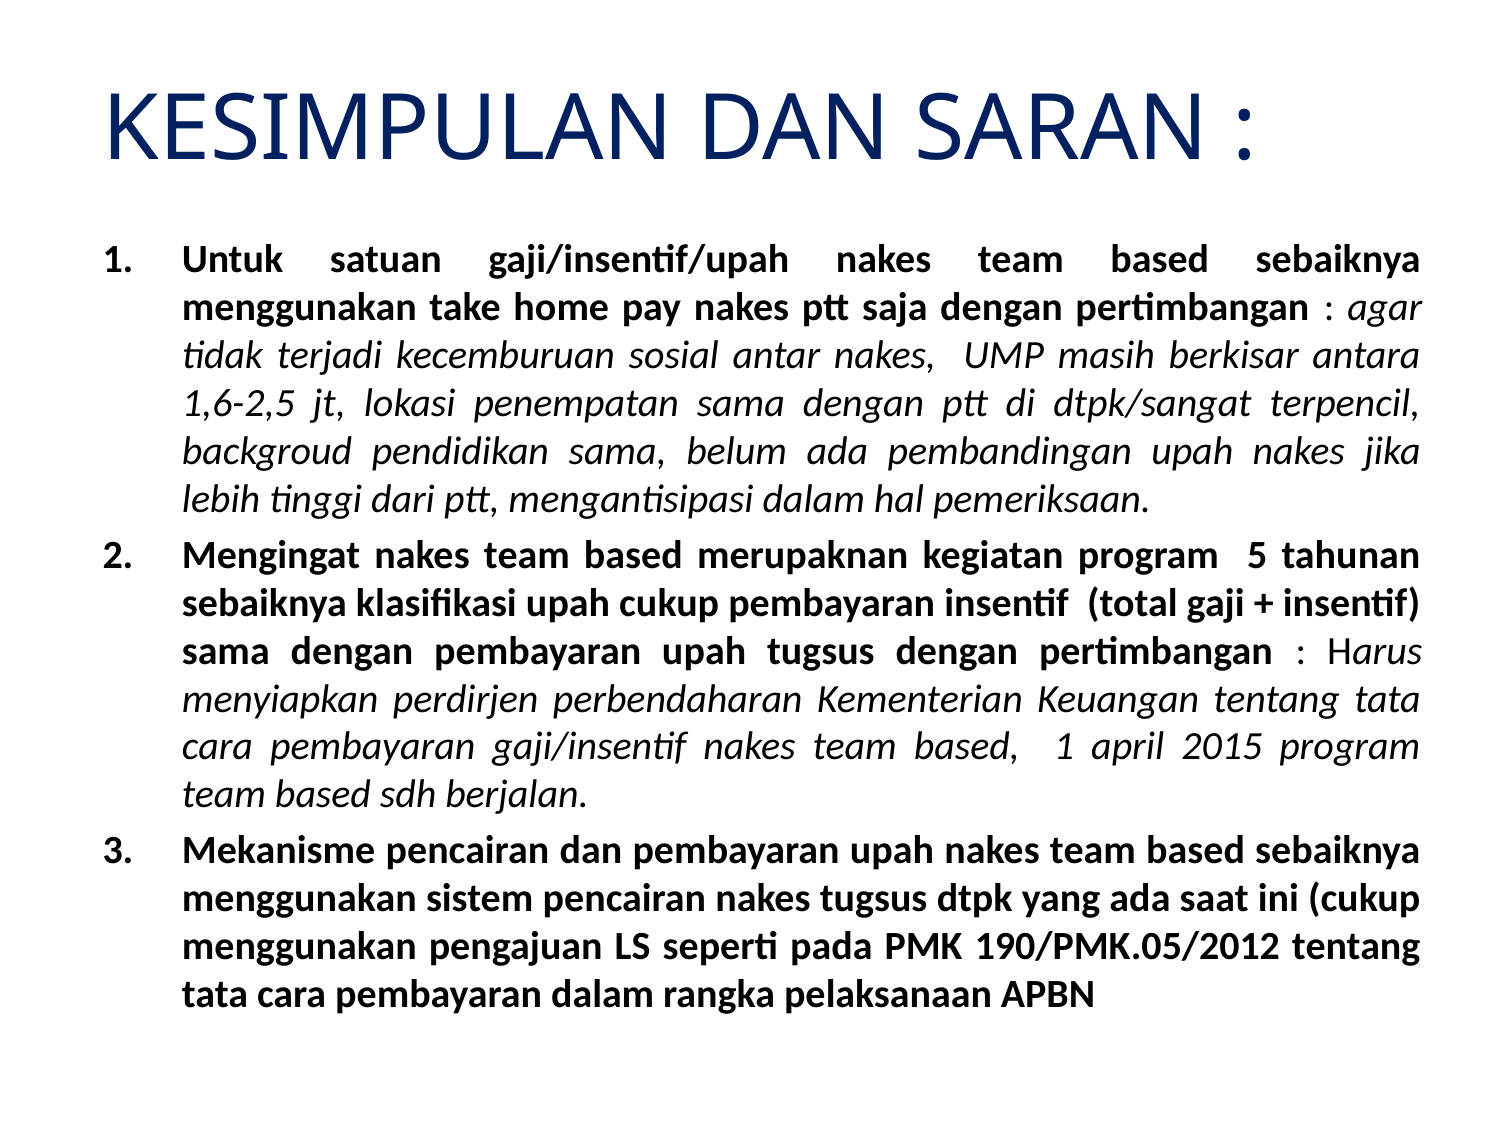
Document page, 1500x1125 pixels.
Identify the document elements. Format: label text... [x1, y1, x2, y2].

list Untuk satuan gaji/insentif/upah nakes team based sebaiknya menggunakan take home pay nakes ptt saja dengan pertimbangan : agar tidak terjadi kecemburuan sosial antar nakes, UMP masih berkisar antara 1,6-2,5 jt, lokasi penempatan sama dengan ptt di dtpk/sangat terpencil, backgroud pendidikan sama, belum ada pembandingan upah nakes jika lebih tinggi dari ptt, mengantisipasi dalam hal pemeriksaan. Mengingat nakes team based merupaknan kegiatan program 5 tahunan sebaiknya klasifikasi upah cukup pembayaran insentif (total gaji + insentif) sama dengan pembayaran upah tugsus dengan pertimbangan : Harus menyiapkan perdirjen perbendaharan Kementerian Keuangan tentang tata cara pembayaran gaji/insentif nakes team based, 1 april 2015 program team based sdh berjalan. Mekanisme pencairan dan pembayaran upah nakes team based sebaiknya menggunakan sistem pencairan nakes tugsus dtpk yang ada saat ini (cukup menggunakan pengajuan LS seperti pada PMK 190/PMK.05/2012 tentang tata cara pembayaran dalam rangka pelaksanaan APBN [87, 224, 1438, 1063]
title KESIMPULAN DAN SARAN : [87, 50, 1438, 196]
